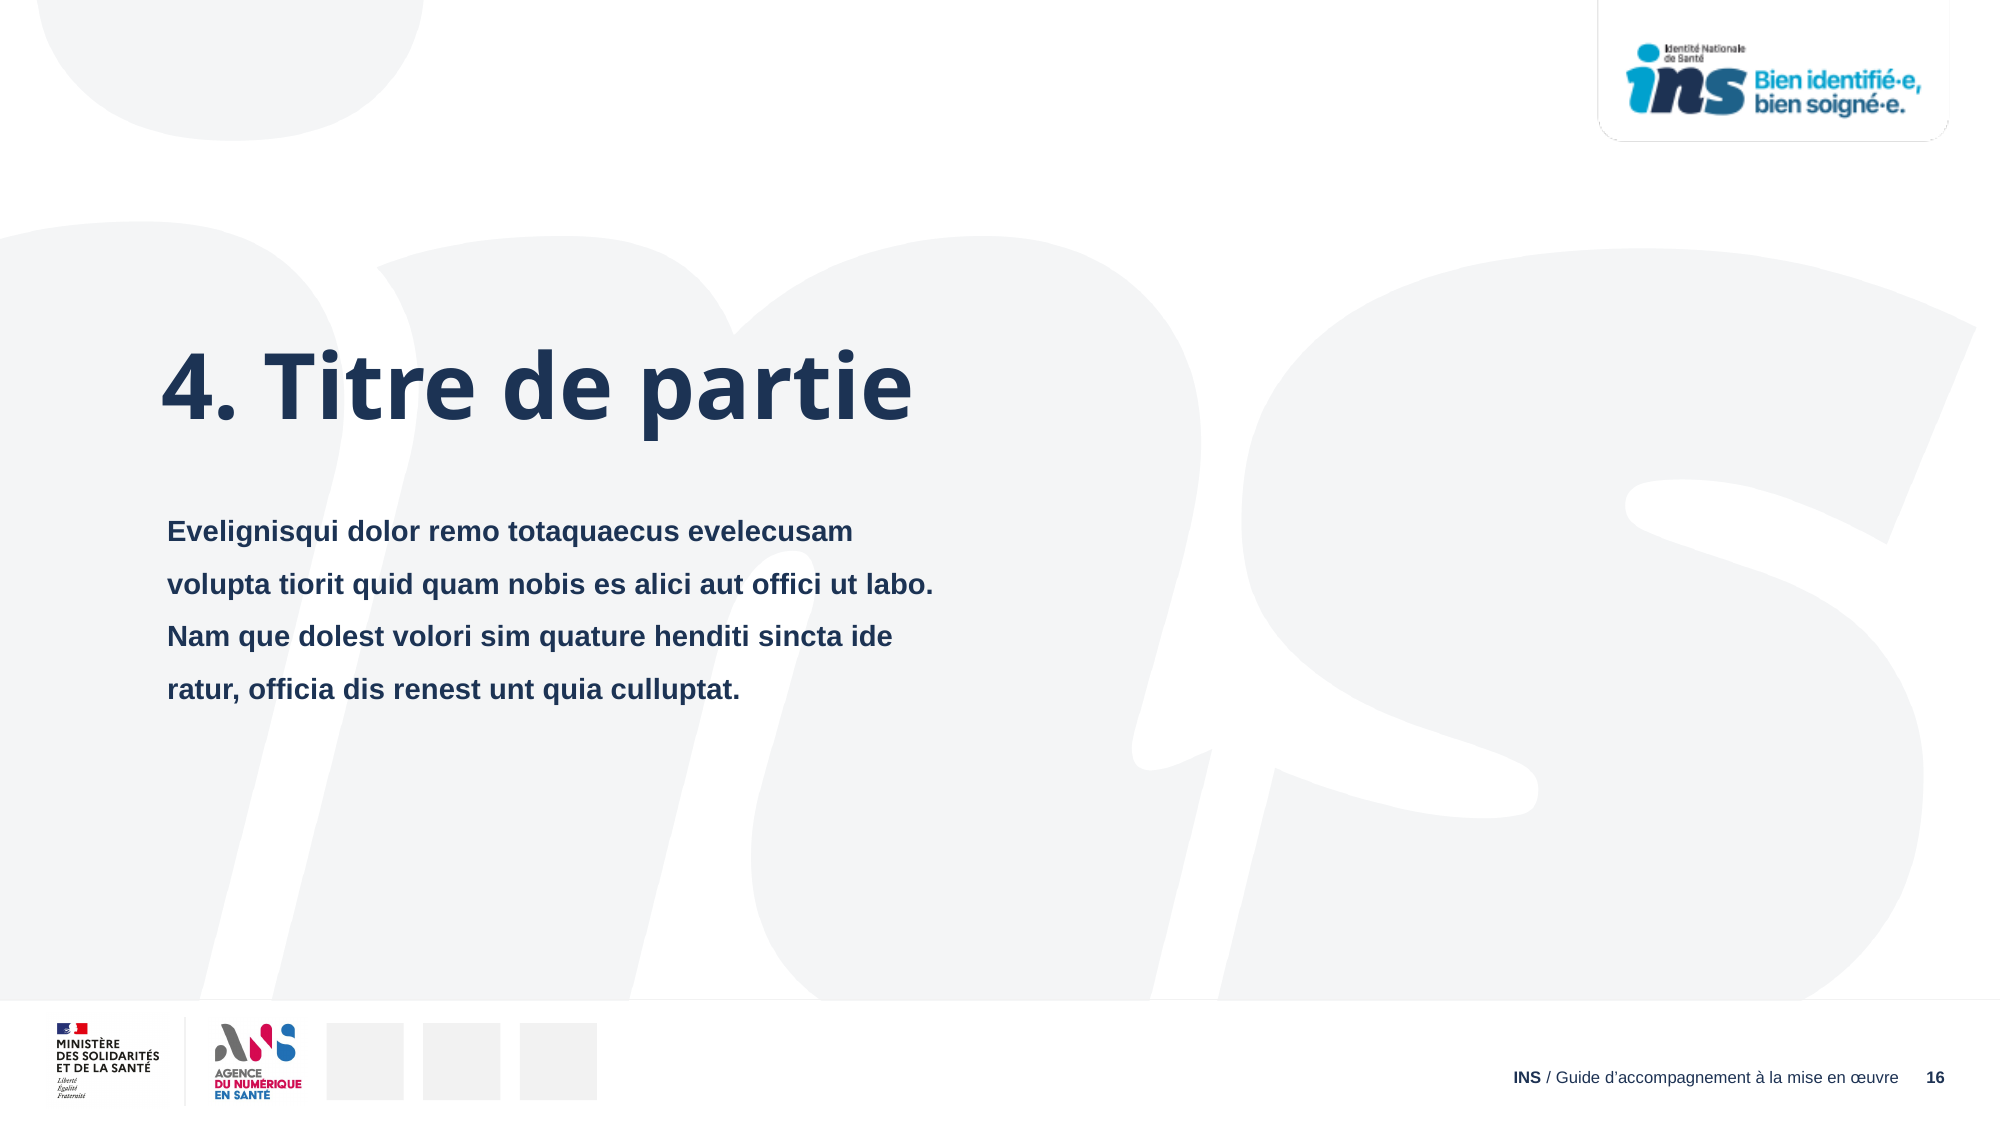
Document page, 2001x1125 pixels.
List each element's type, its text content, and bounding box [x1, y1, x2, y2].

picture [208, 1017, 308, 1106]
picture [46, 1012, 170, 1109]
text_box Evelignisqui dolor remo totaquaecus evelecusam volupta tiorit quid quam nobis es alici aut offici ut labo. Nam que dolest volori sim quature henditi sincta ide ratur, officia dis renest unt quia culluptat. [167, 495, 994, 752]
text_box 4. Titre de partie [161, 326, 1189, 491]
